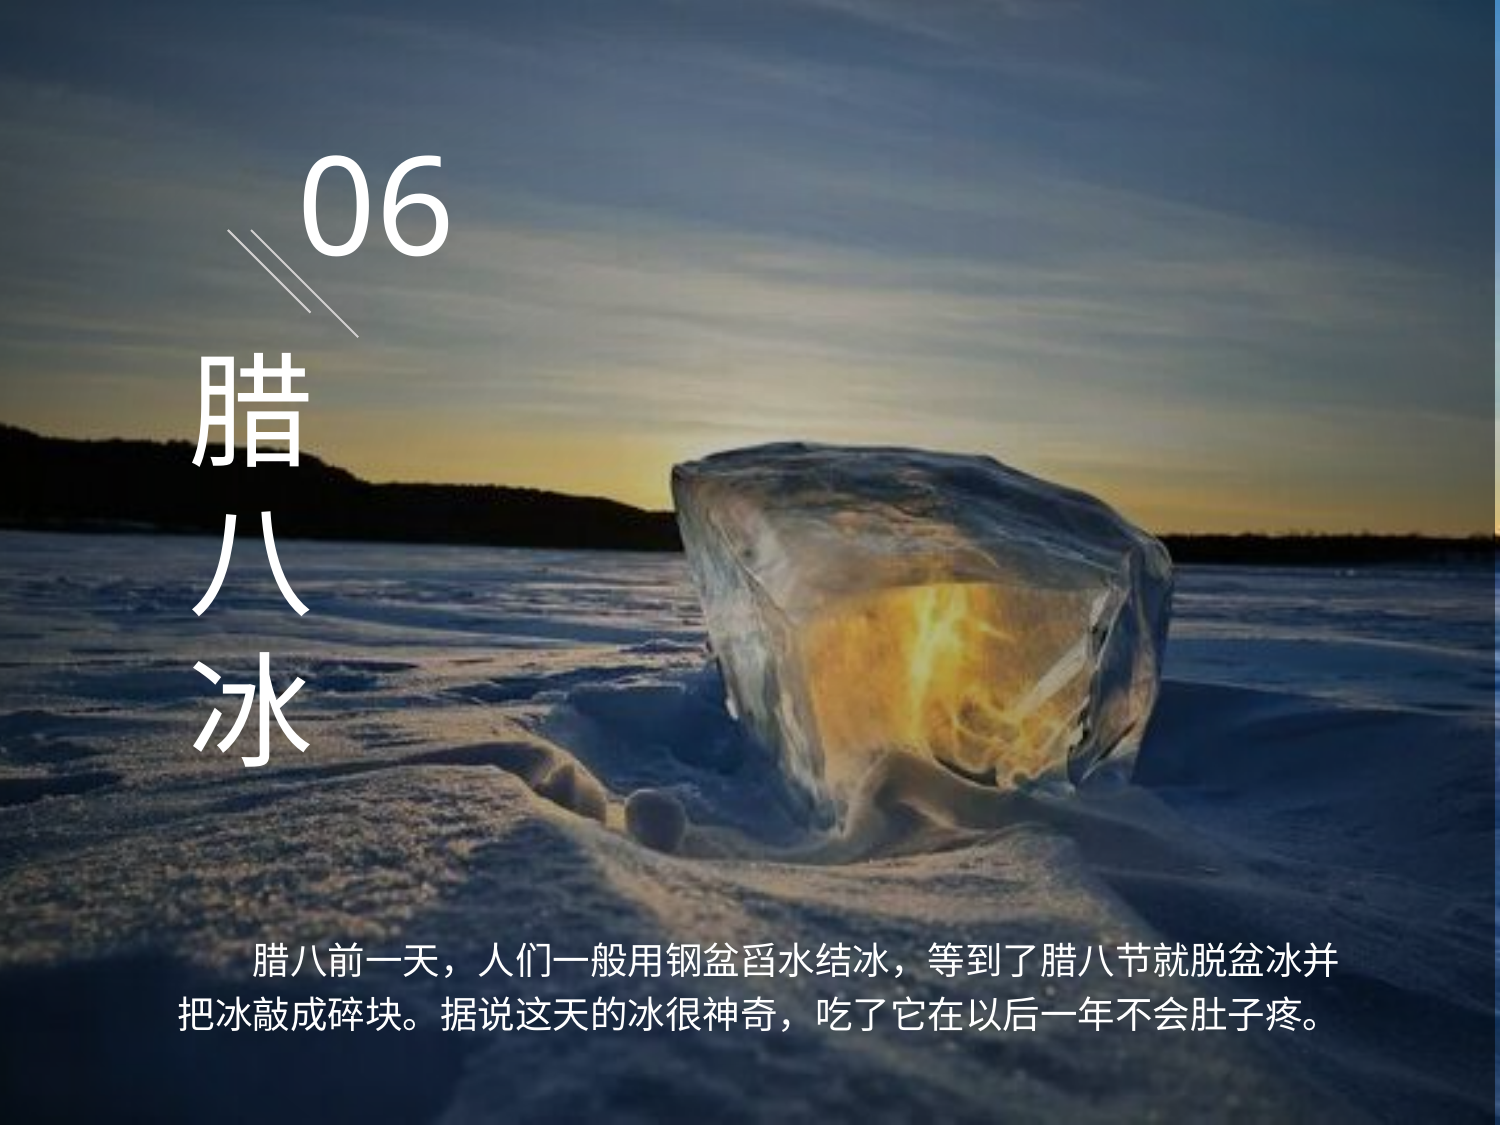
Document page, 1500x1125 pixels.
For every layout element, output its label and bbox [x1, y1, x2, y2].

text_box [227, 229, 359, 338]
picture [0, 0, 1500, 1125]
